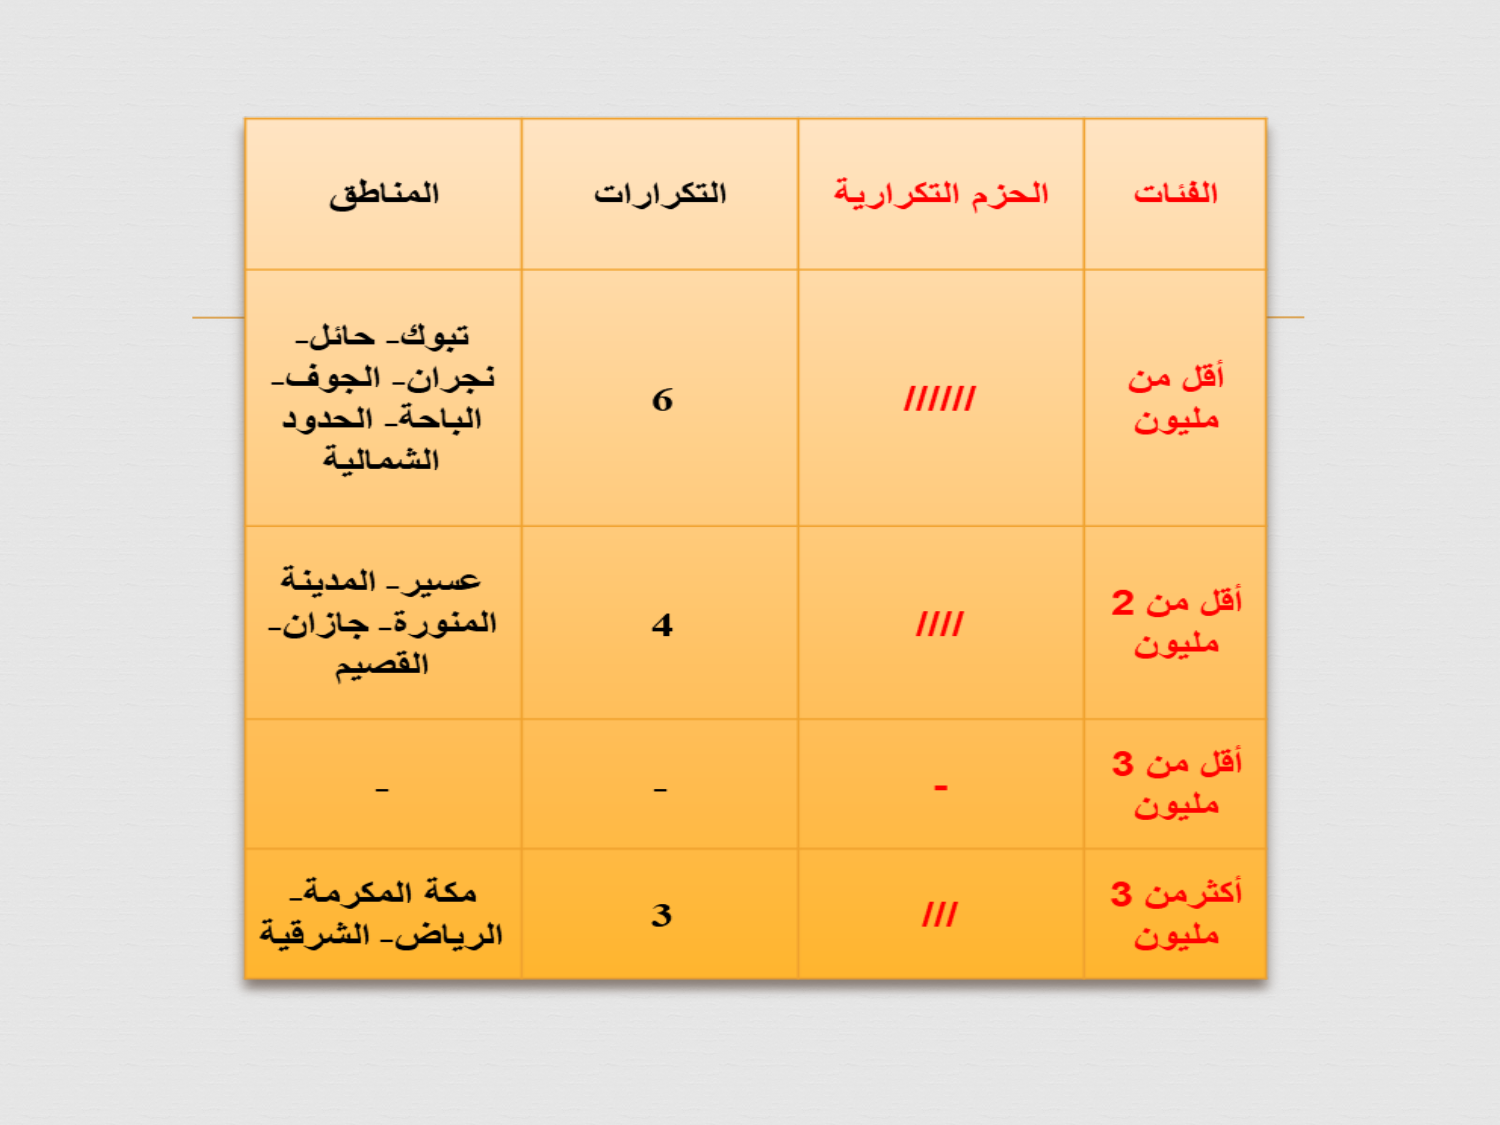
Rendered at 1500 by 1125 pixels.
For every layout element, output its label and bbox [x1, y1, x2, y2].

list [224, 111, 1288, 1006]
